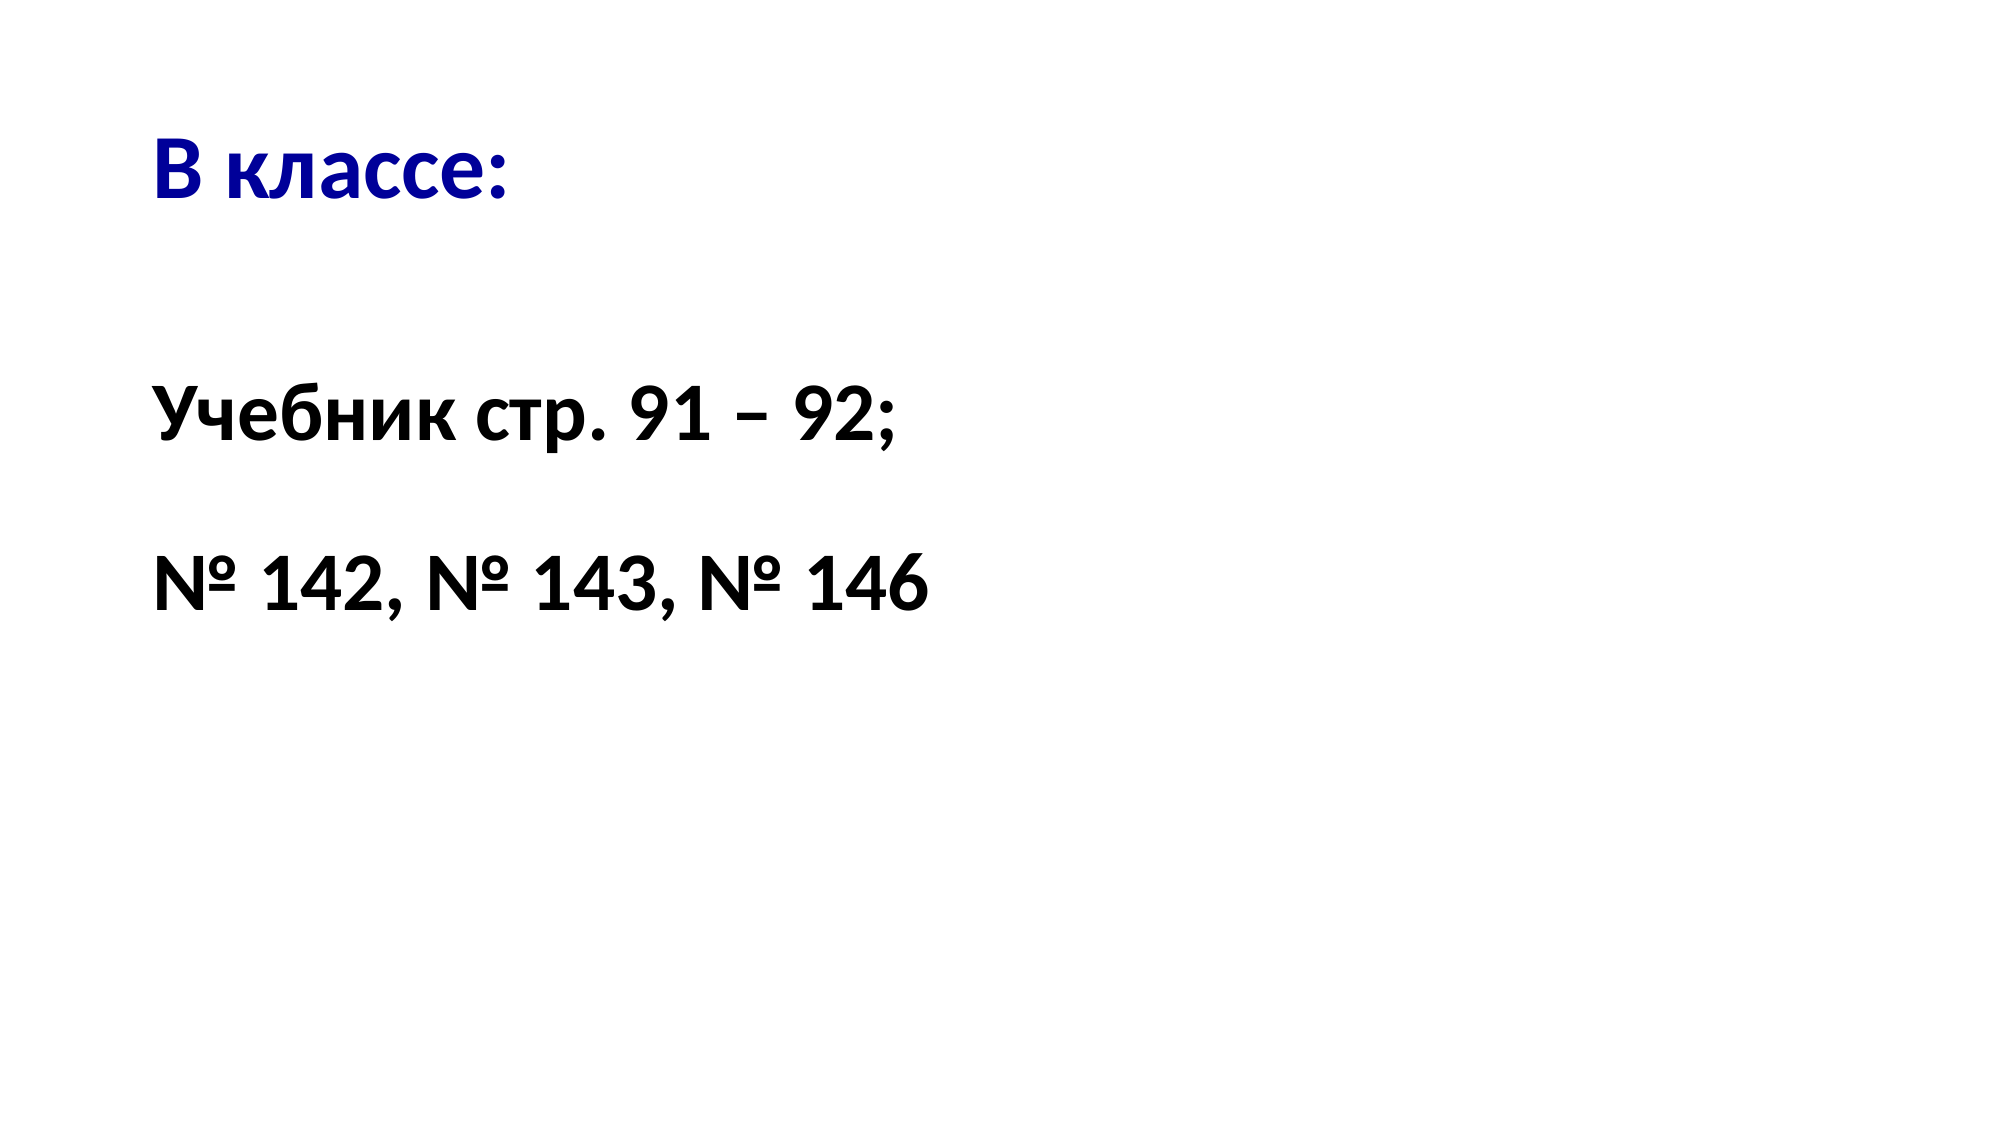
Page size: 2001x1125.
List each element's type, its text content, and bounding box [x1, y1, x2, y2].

title В классе: [137, 59, 1863, 278]
list Учебник стр. 91 – 92; № 142, № 143, № 146 [137, 299, 1265, 703]
